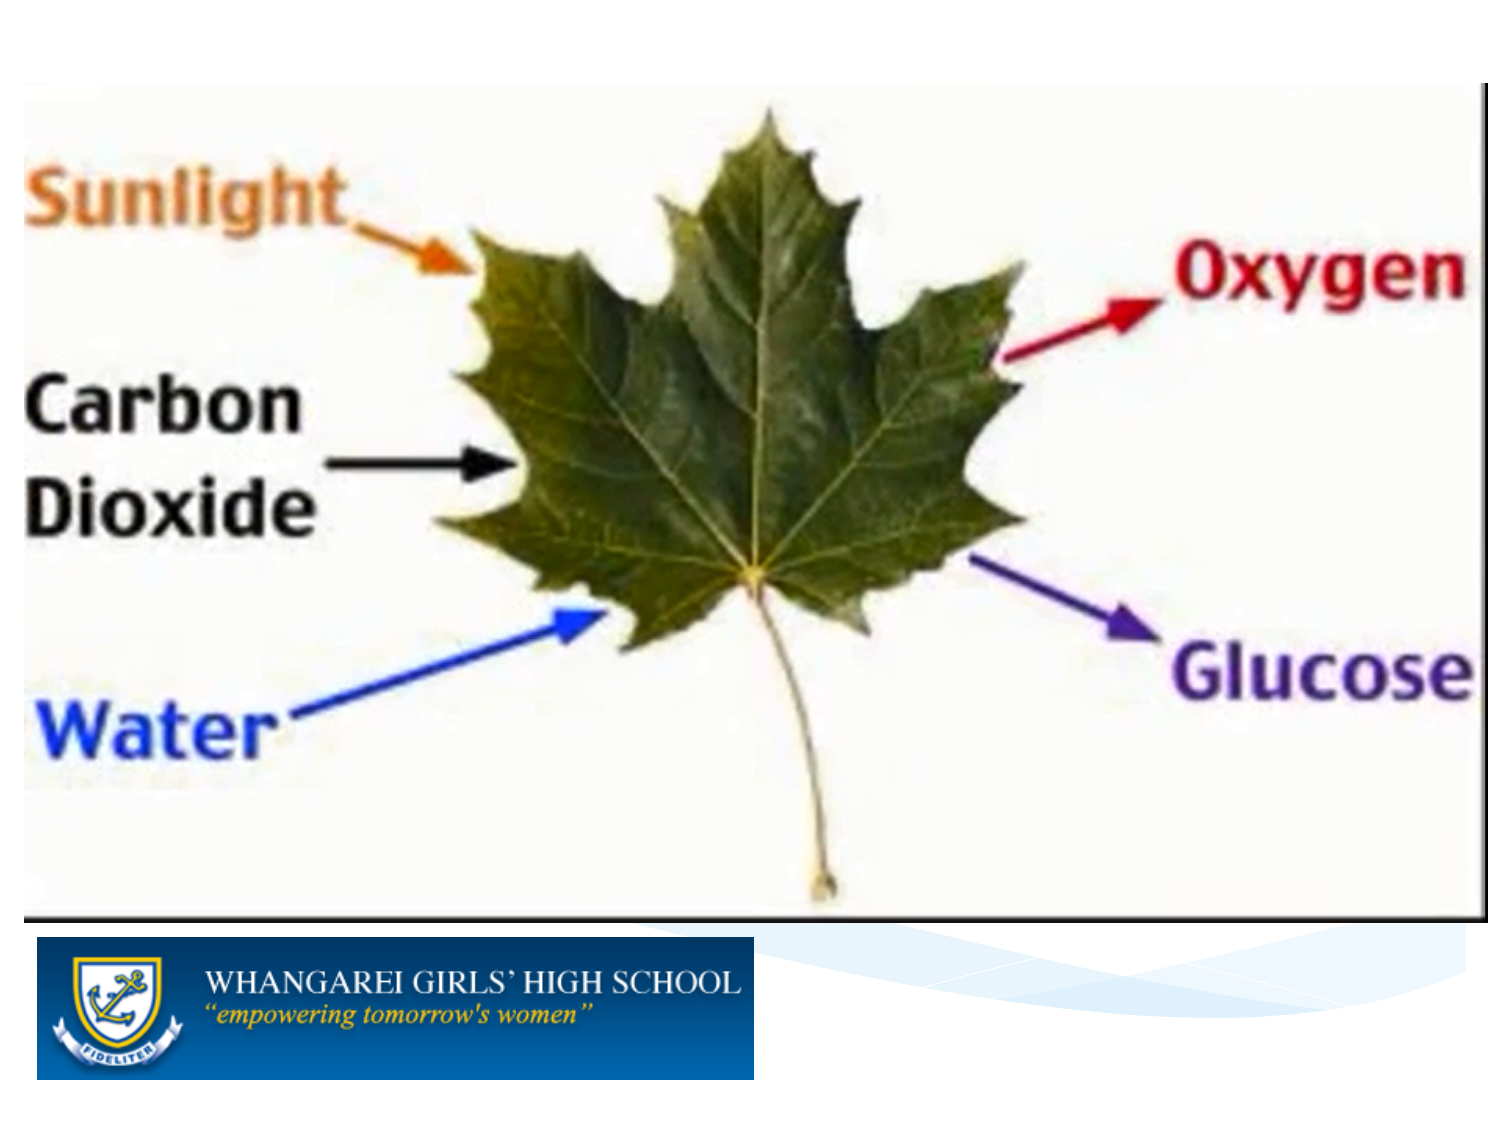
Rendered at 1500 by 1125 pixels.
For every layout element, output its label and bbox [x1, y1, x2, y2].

picture [24, 83, 1488, 923]
picture [37, 937, 754, 1080]
